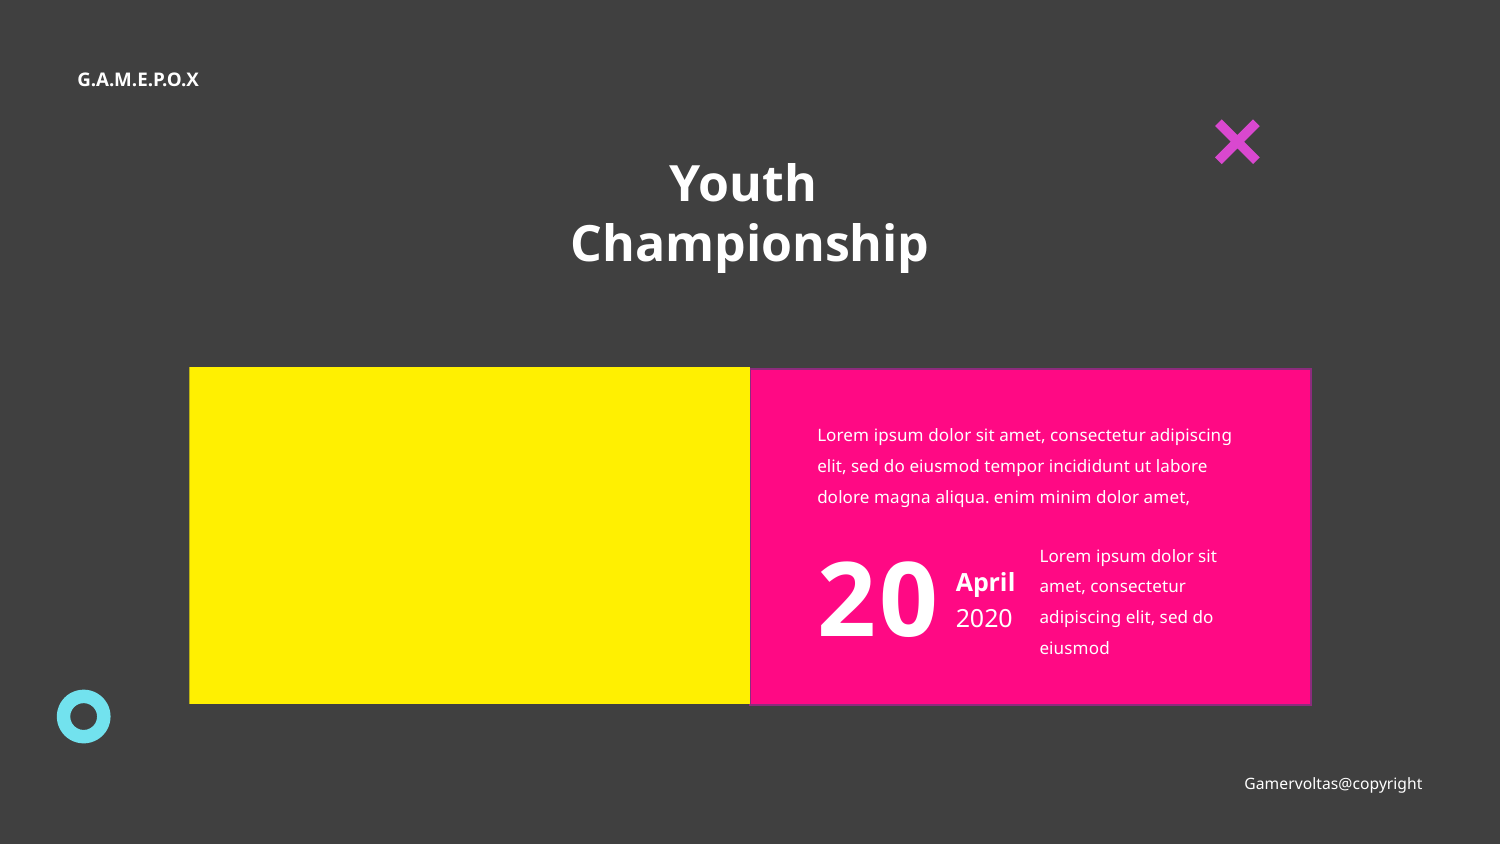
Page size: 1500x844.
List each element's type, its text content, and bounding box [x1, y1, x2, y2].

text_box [802, 526, 1149, 667]
text_box Youth Championship [519, 143, 981, 279]
text_box [55, 688, 112, 745]
picture [189, 367, 750, 704]
text_box Gamervoltas@copyright [1181, 766, 1438, 800]
text_box Lorem ipsum dolor sit amet, consectetur adipiscing elit, sed do eiusmod tempor incididunt ut labore dolore magna aliqua. enim minim dolor amet, [817, 414, 1262, 508]
text_box [1213, 117, 1262, 166]
text_box G.A.M.E.P.O.X [62, 60, 229, 98]
text_box [749, 368, 1312, 706]
text_box Lorem ipsum dolor sit amet, consectetur adipiscing elit, sed do eiusmod [1149, 534, 1268, 659]
